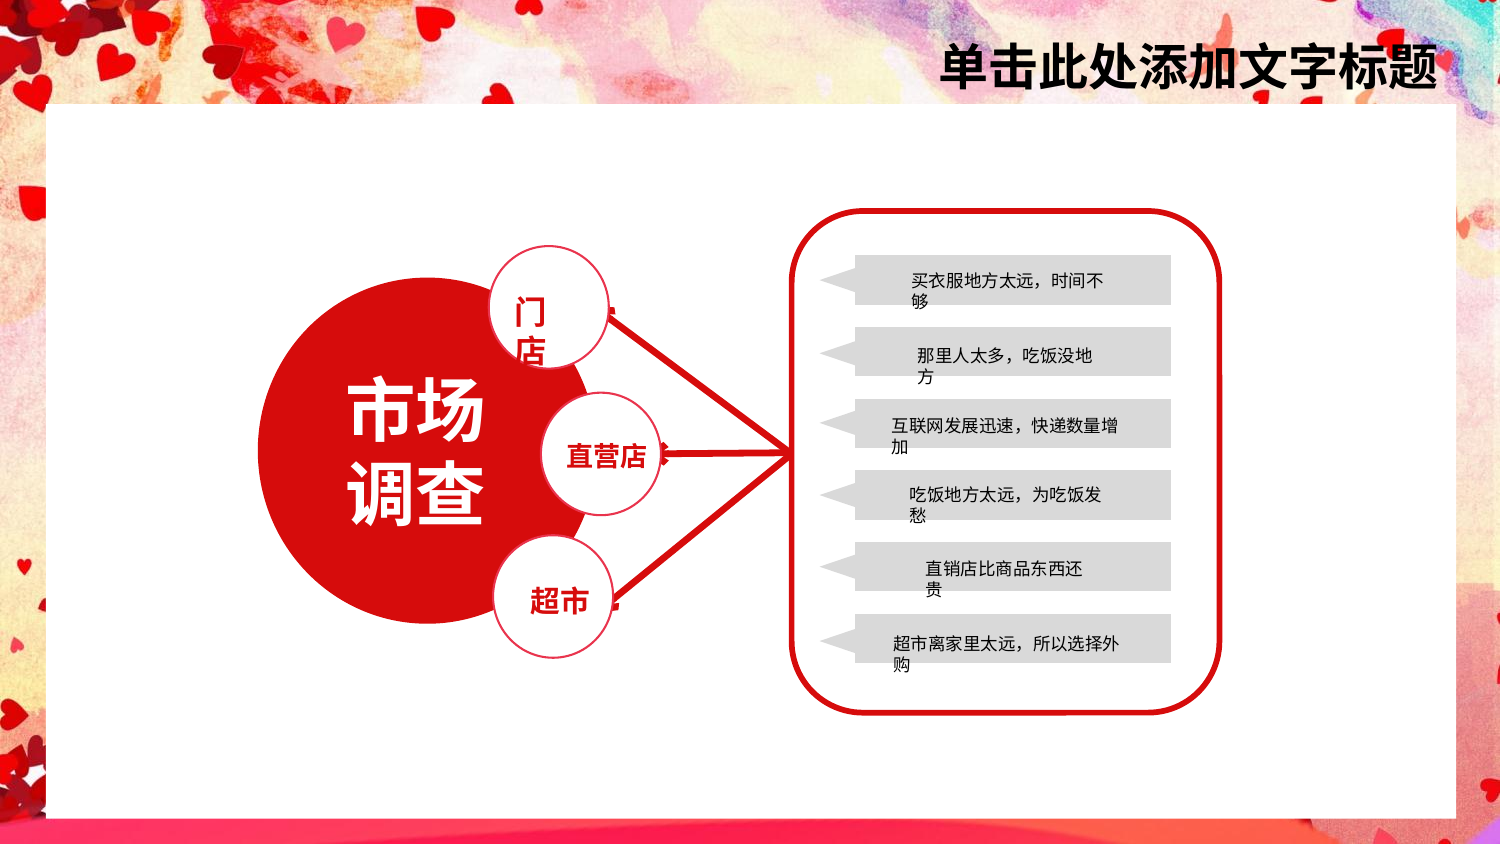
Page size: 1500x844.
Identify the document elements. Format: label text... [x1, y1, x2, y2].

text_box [819, 612, 1172, 684]
text_box 市场调查 [339, 363, 524, 538]
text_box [592, 305, 792, 613]
text_box [524, 379, 588, 535]
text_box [488, 246, 609, 379]
picture [0, 0, 1500, 844]
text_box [540, 392, 665, 516]
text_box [493, 535, 614, 658]
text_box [819, 541, 1172, 609]
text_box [819, 254, 1172, 321]
text_box [790, 209, 1221, 714]
text_box [256, 276, 493, 625]
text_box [819, 326, 1172, 396]
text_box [819, 469, 1172, 535]
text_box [819, 397, 1172, 465]
